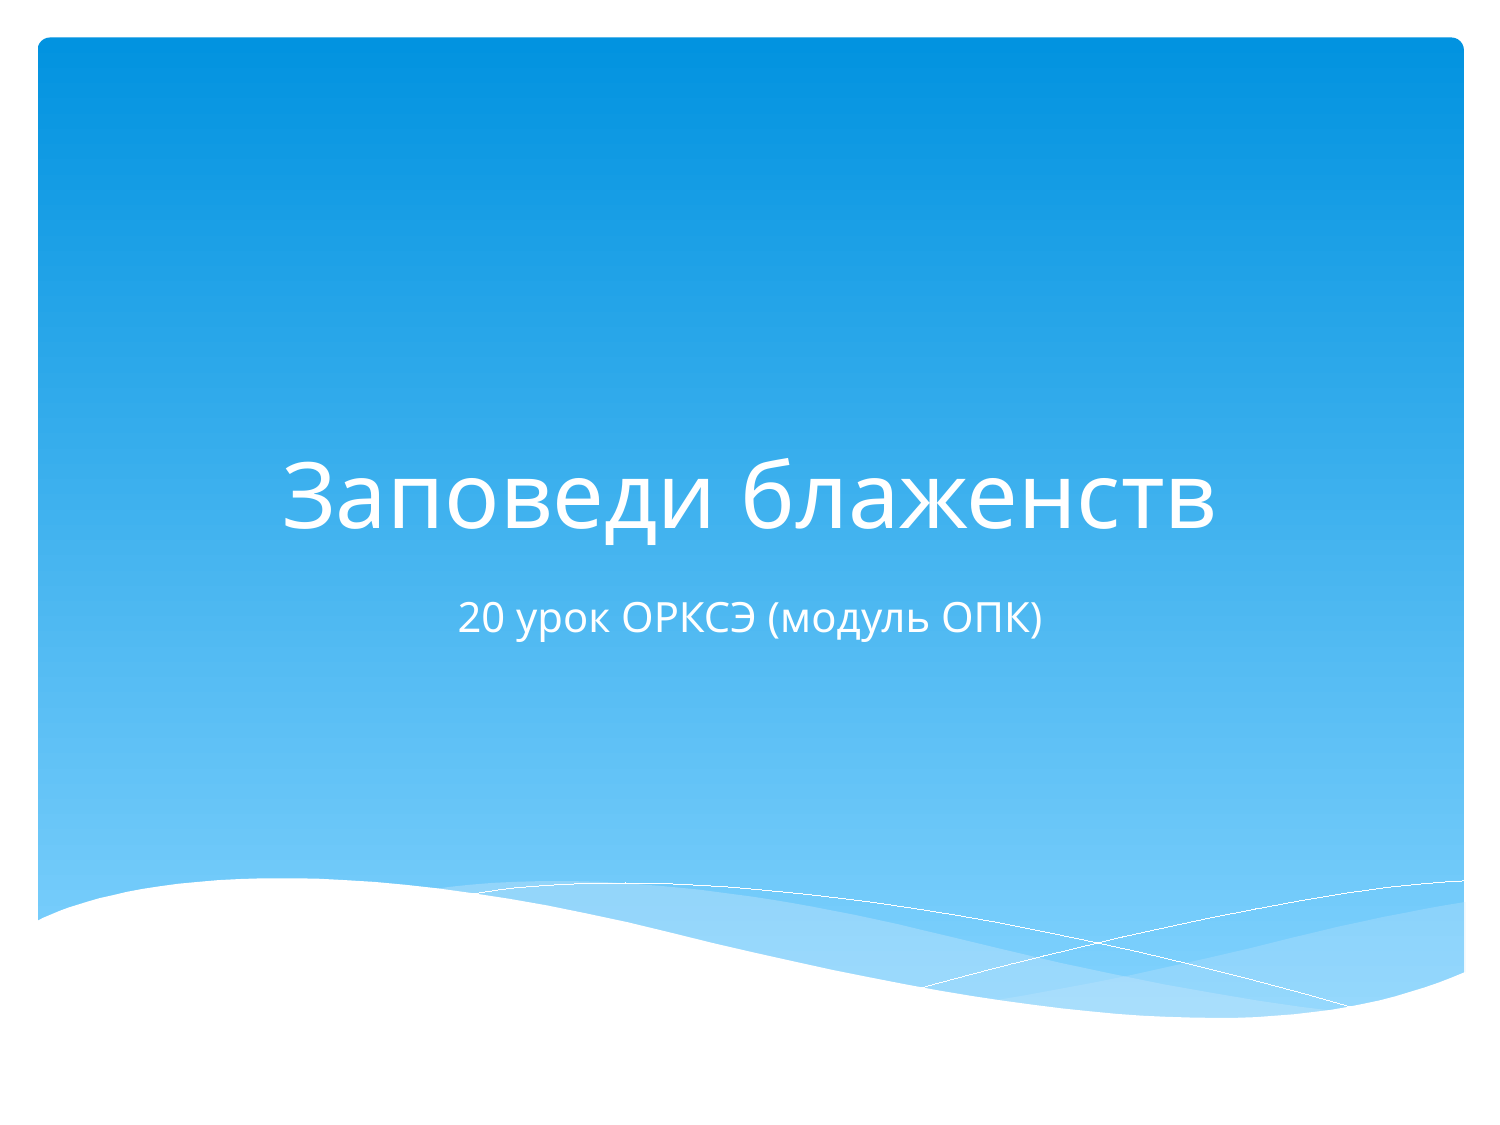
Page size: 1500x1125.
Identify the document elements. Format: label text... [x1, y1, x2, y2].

title Заповеди блаженств [112, 262, 1388, 555]
subtitle 20 урок ОРКСЭ (модуль ОПК) [225, 583, 1275, 825]
